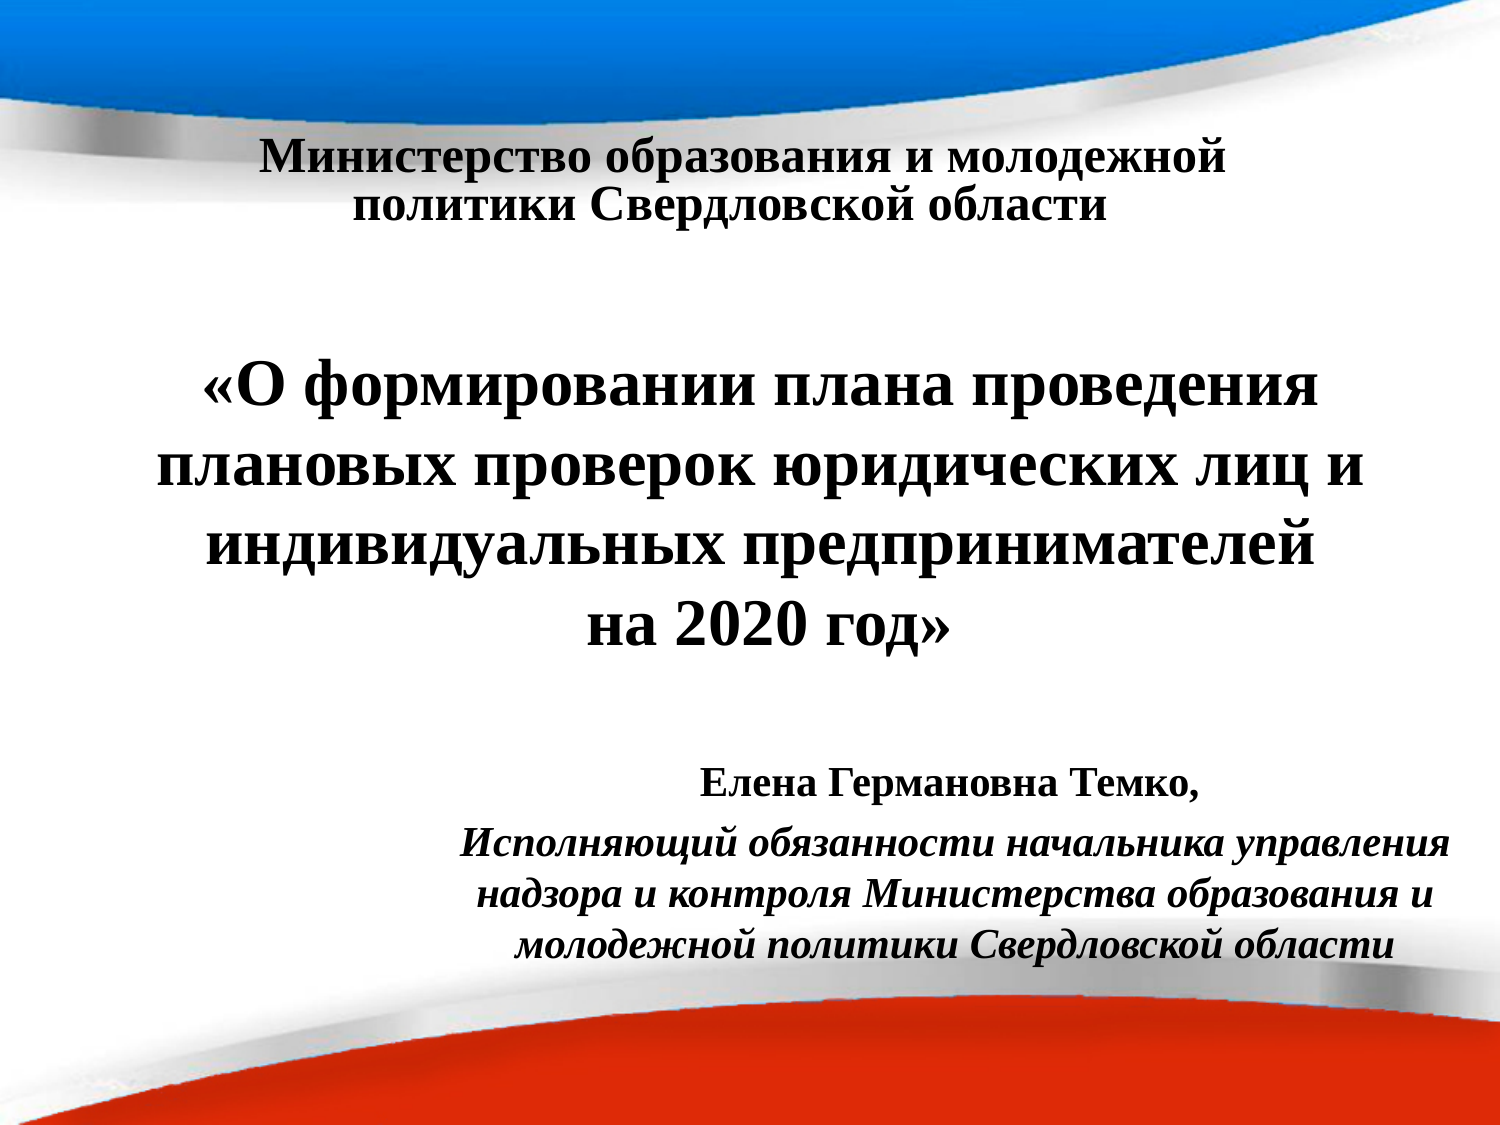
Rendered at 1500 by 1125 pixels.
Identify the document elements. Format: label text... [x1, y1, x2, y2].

text_box Министерство образования и молодежной политики Свердловской области [218, 125, 1269, 252]
picture [0, 0, 1500, 1125]
subtitle Елена Германовна Темко, Исполняющий обязанности начальника управления надзора и контроля Министерства образования и молодежной политики Свердловской области [431, 746, 1481, 980]
title «О формировании плана проведения плановых проверок юридических лиц и индивидуальных предпринимателей на 2020 год» [123, 250, 1399, 747]
